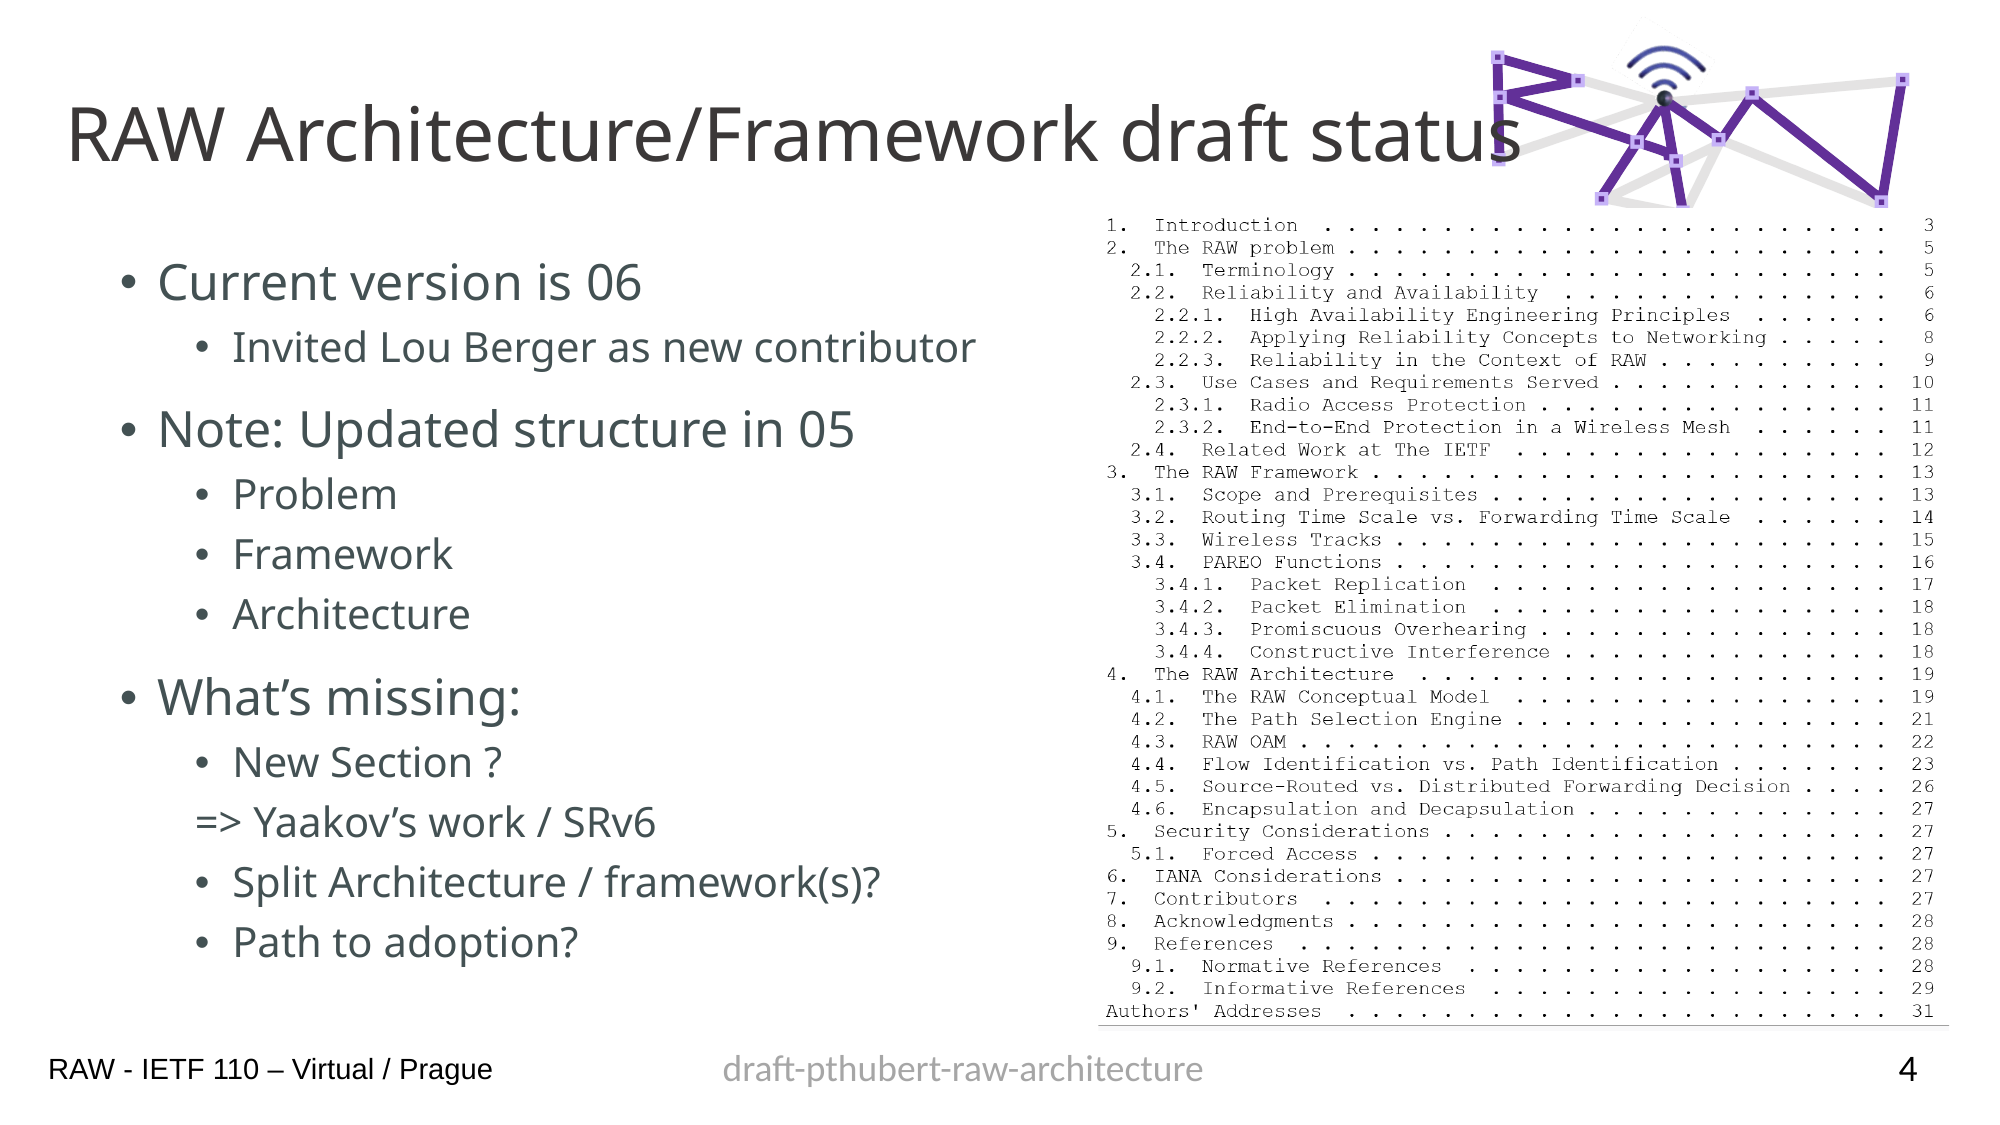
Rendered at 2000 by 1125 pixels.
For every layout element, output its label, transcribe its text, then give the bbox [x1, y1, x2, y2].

list Current version is 06 Invited Lou Berger as new contributor Note: Updated structure in 05 Problem Framework Architecture What’s missing: New Section ? => Yaakov’s work / SRv6 Split Architecture / framework(s)? Path to adoption? [104, 247, 1044, 1025]
picture [1098, 0, 1956, 1031]
text_box draft-pthubert-raw-architecture [707, 1036, 1708, 1097]
title RAW Architecture/Framework draft status [50, 70, 1927, 209]
slide_number 4 [1708, 1036, 1933, 1097]
